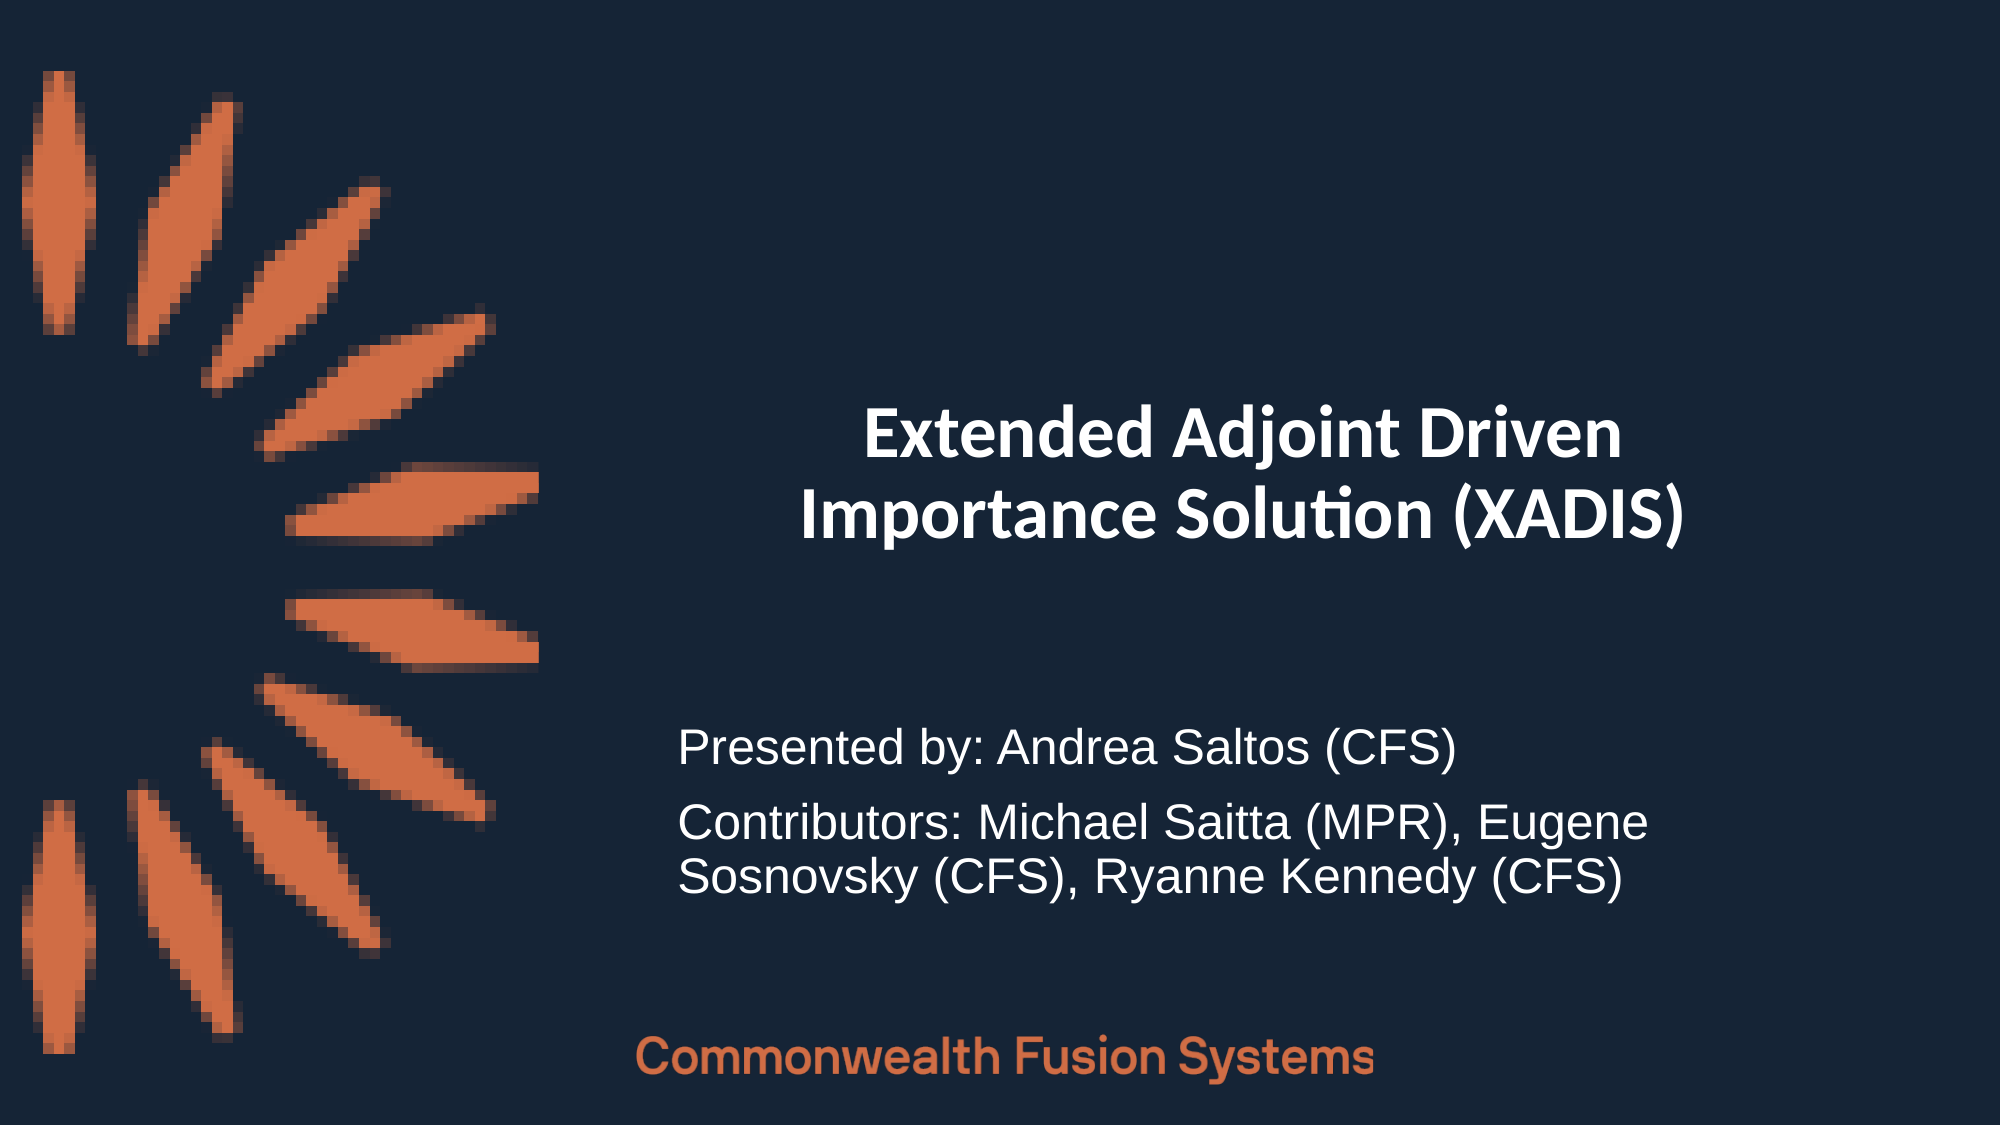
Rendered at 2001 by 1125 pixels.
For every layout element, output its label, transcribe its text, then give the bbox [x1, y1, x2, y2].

text_box Presented by: Andrea Saltos (CFS) Contributors: Michael Saitta (MPR), Eugene Sosnovsky (CFS), Ryanne Kennedy (CFS) [659, 730, 1918, 896]
list Extended Adjoint Driven Importance Solution (XADIS) [778, 364, 1709, 584]
